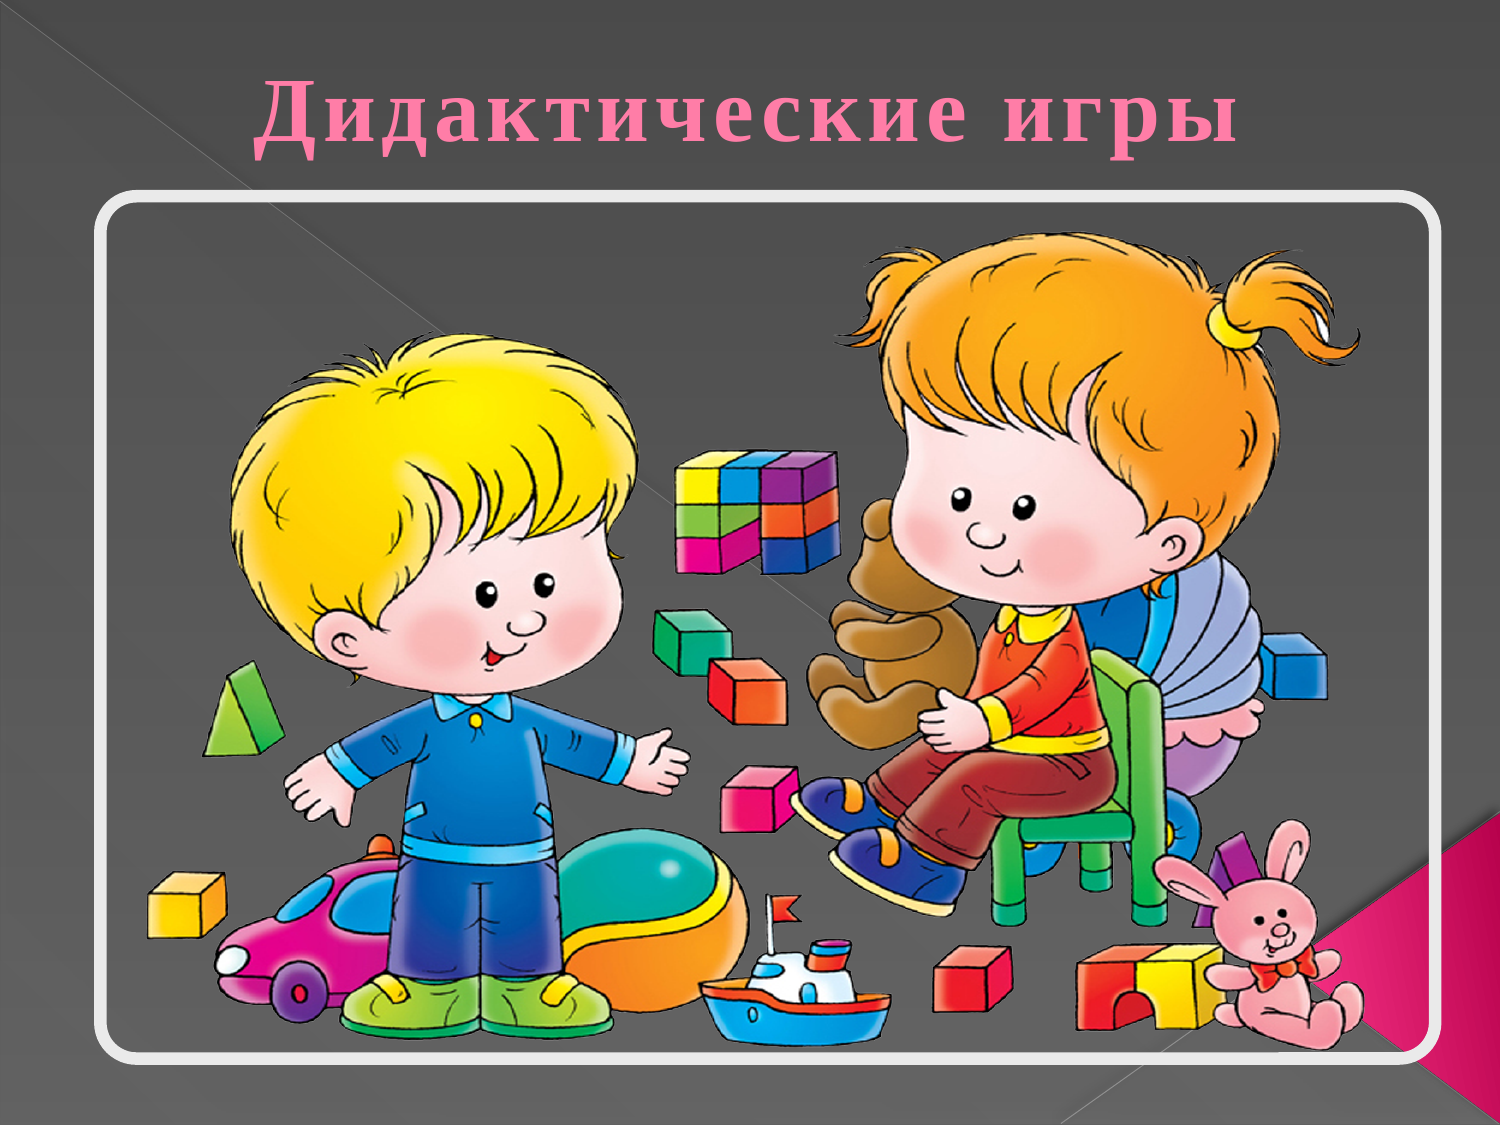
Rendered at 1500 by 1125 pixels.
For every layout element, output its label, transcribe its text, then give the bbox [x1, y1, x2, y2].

subtitle Дидактические игры [88, 42, 1412, 197]
picture [100, 195, 1436, 1059]
